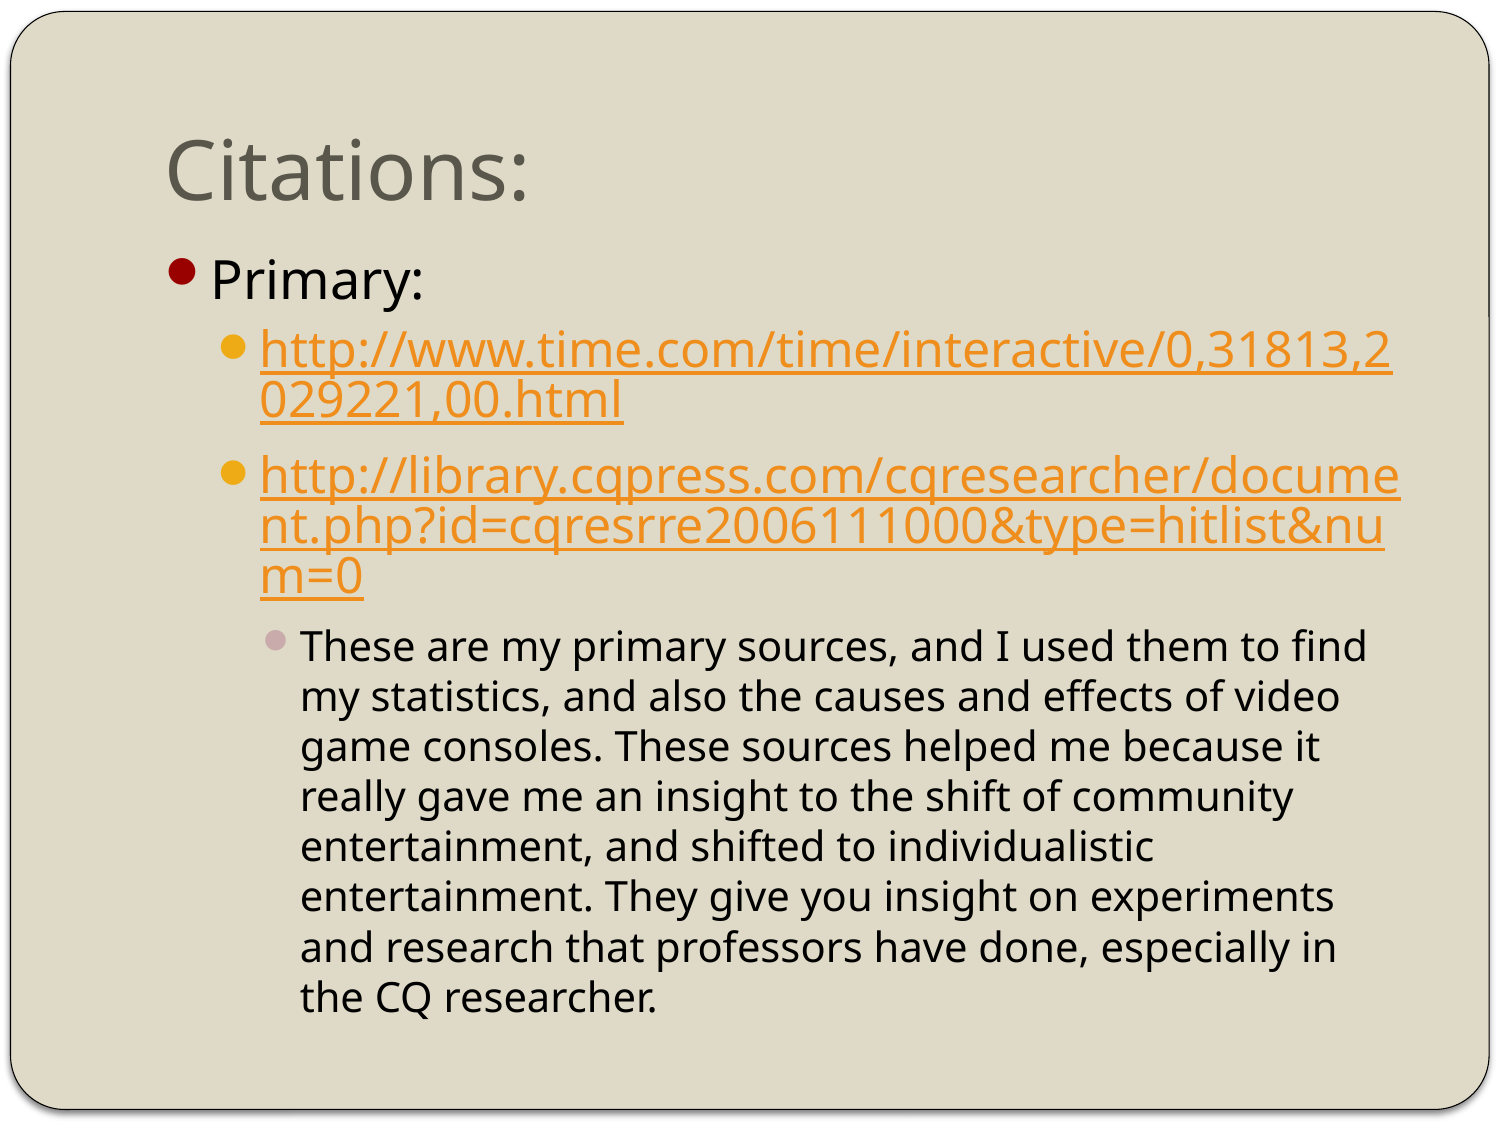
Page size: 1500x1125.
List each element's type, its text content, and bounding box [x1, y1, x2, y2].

title Citations: [150, 45, 1425, 233]
list Primary: http://www.time.com/time/interactive/0,31813,2029221,00.html http://library.cqpress.com/cqresearcher/document.php?id=cqresrre2006111000&type=hitlist&num=0 These are my primary sources, and I used them to find my statistics, and also the causes and effects of video game consoles. These sources helped me because it really gave me an insight to the shift of community entertainment, and shifted to individualistic entertainment. They give you insight on experiments and research that professors have done, especially in the CQ researcher. [150, 237, 1425, 988]
